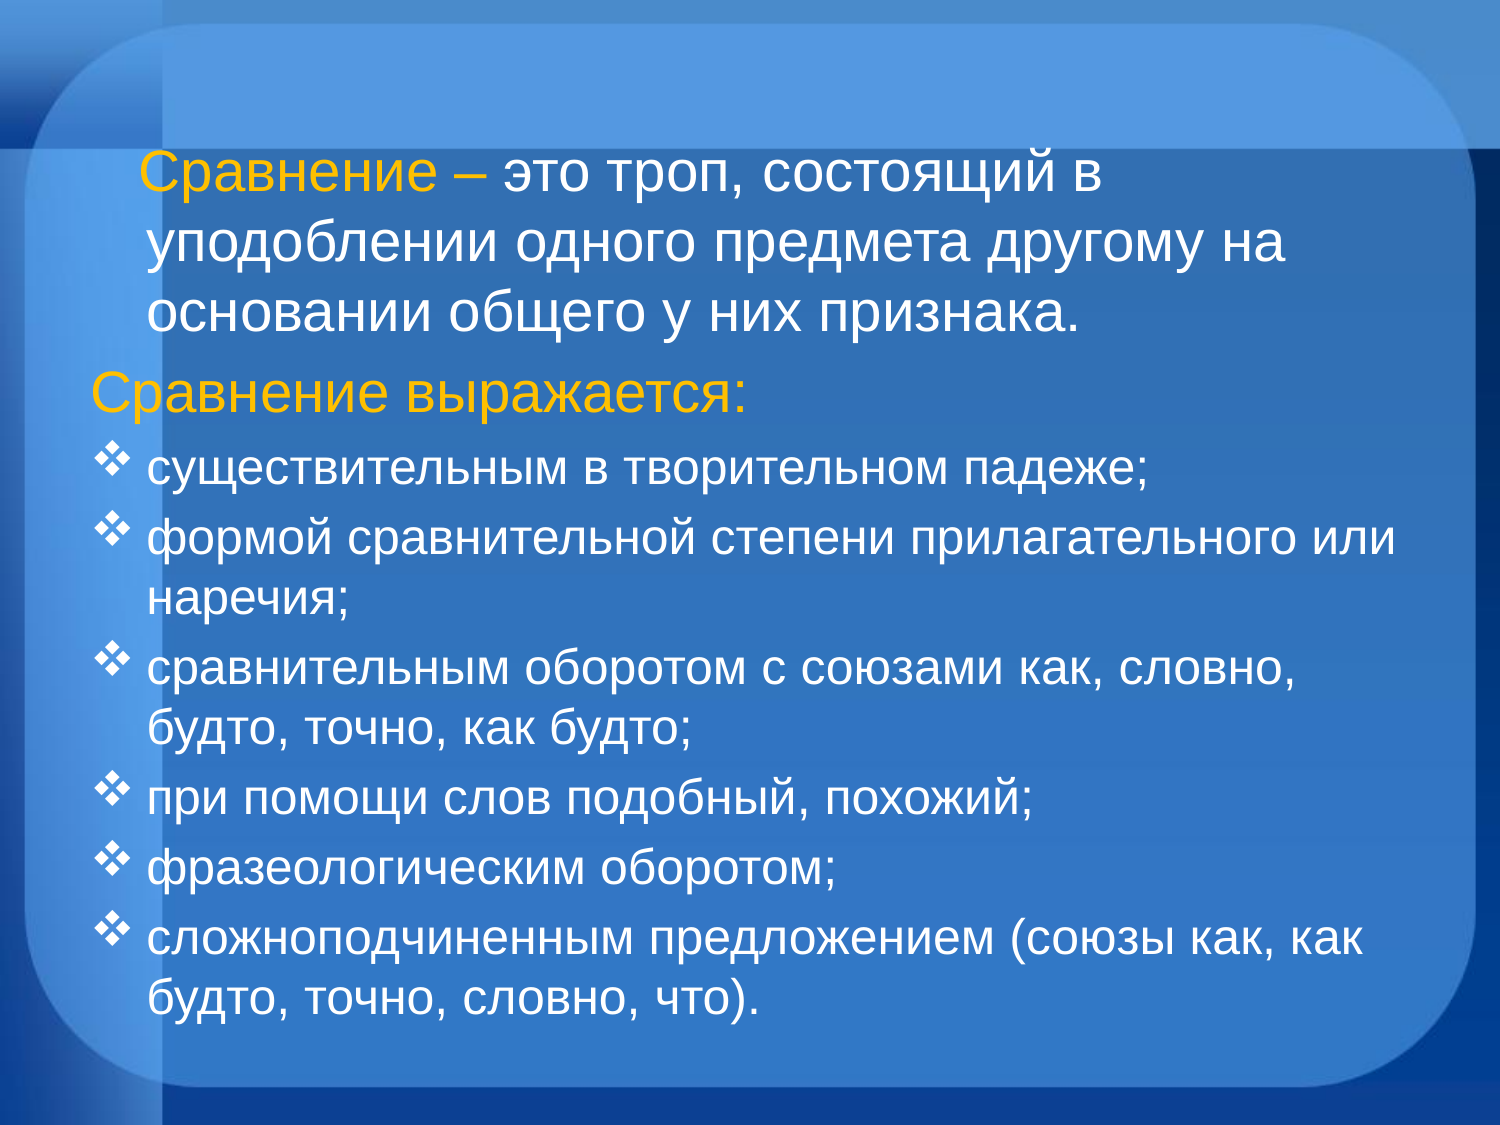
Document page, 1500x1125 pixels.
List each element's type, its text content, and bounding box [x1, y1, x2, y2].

picture [0, 0, 1500, 1125]
list Сравнение – это троп, состоящий в уподоблении одного предмета другому на основании общего у них признака. Сравнение выражается: существительным в творительном падеже; формой сравнительной степени прилагательного или наречия; сравнительным оборотом с союзами как, словно, будто, точно, как будто; при помощи слов подобный, похожий; фразеологическим оборотом; сложноподчиненным предложением (союзы как, как будто, точно, словно, что). [74, 125, 1426, 1107]
